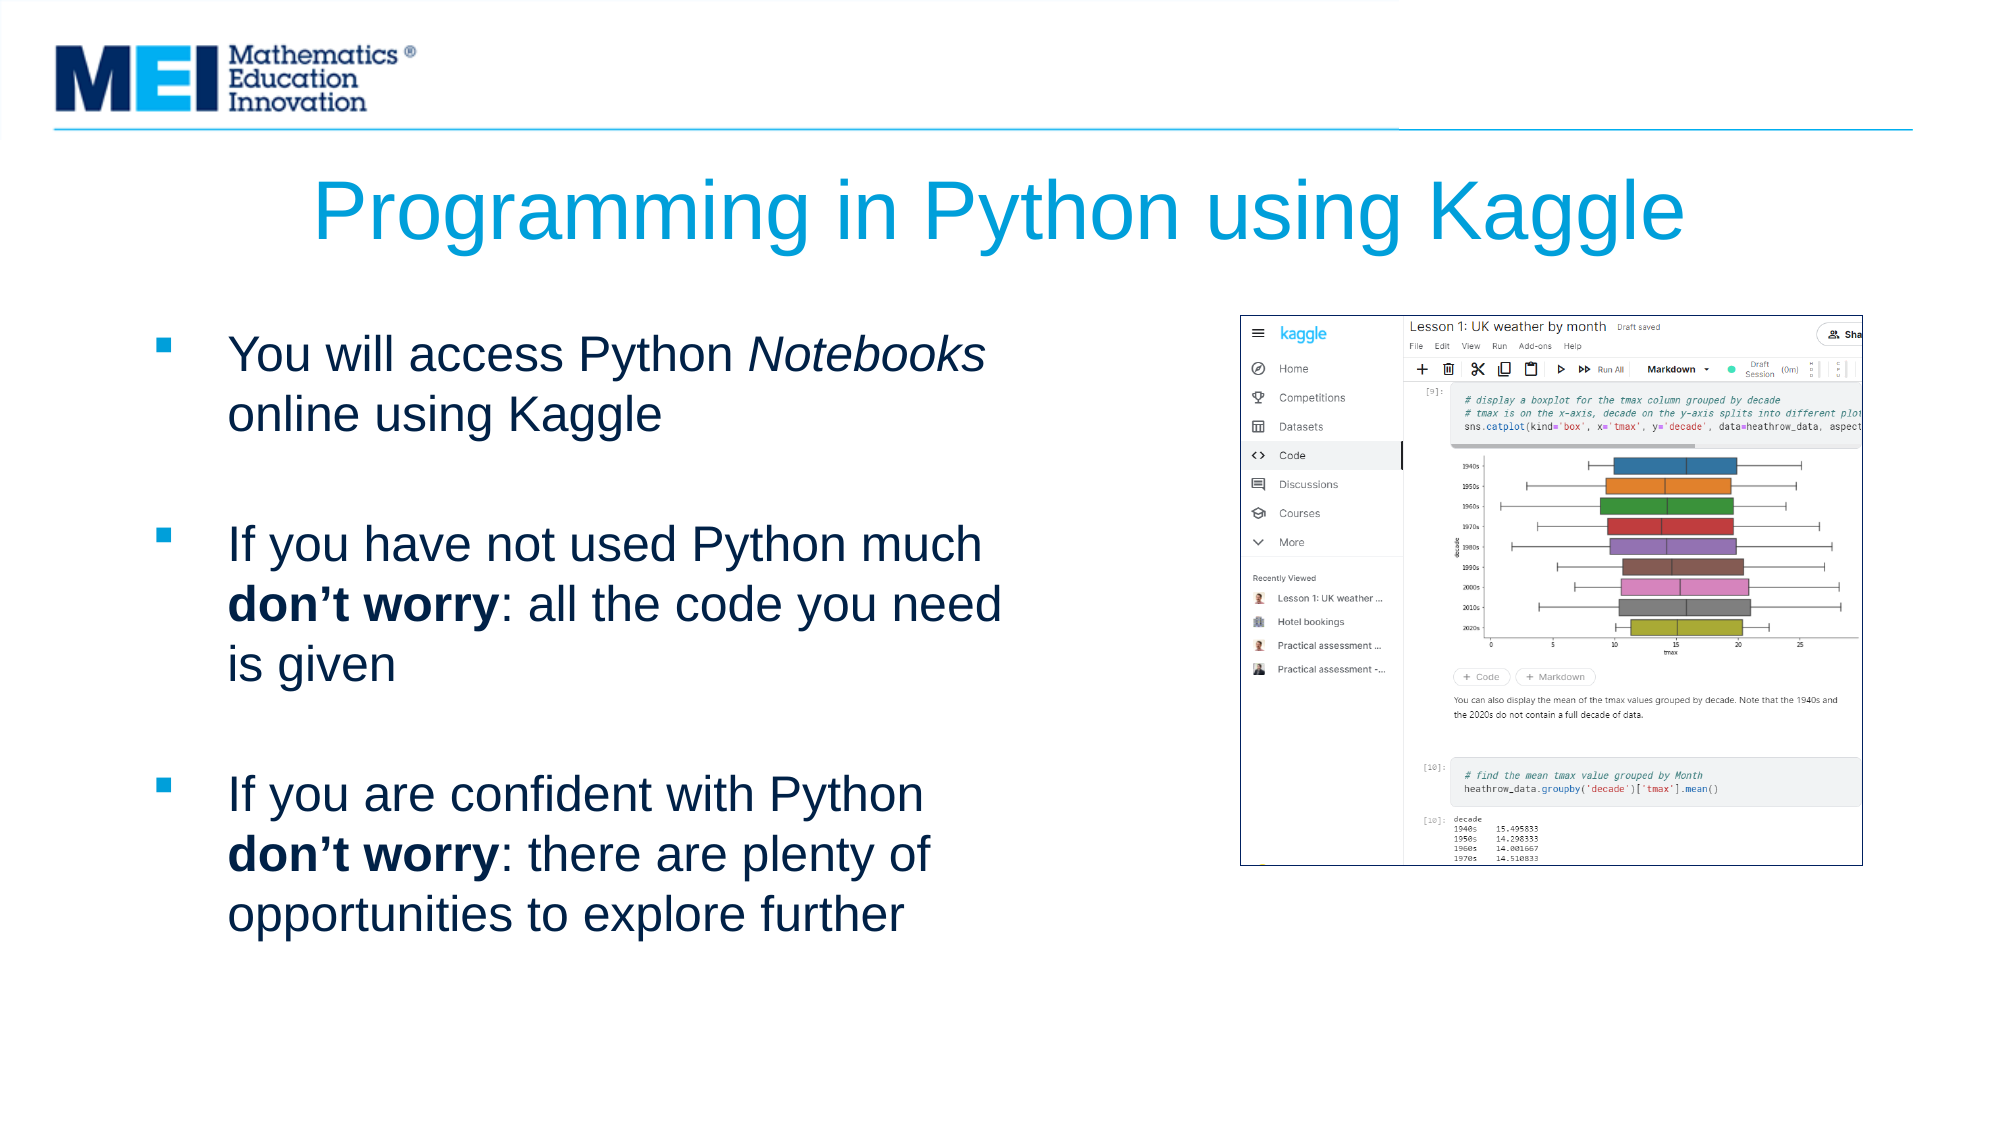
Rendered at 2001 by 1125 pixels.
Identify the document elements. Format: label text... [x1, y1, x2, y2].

picture [0, 0, 2000, 140]
picture [1240, 314, 1863, 867]
title Programming in Python using Kaggle [231, 149, 1769, 255]
list You will access Python Notebooks online using Kaggle If you have not used Python much don’t worry: all the code you need is given If you are confident with Python don’t worry: there are plenty of opportunities to explore further [137, 314, 1024, 1047]
